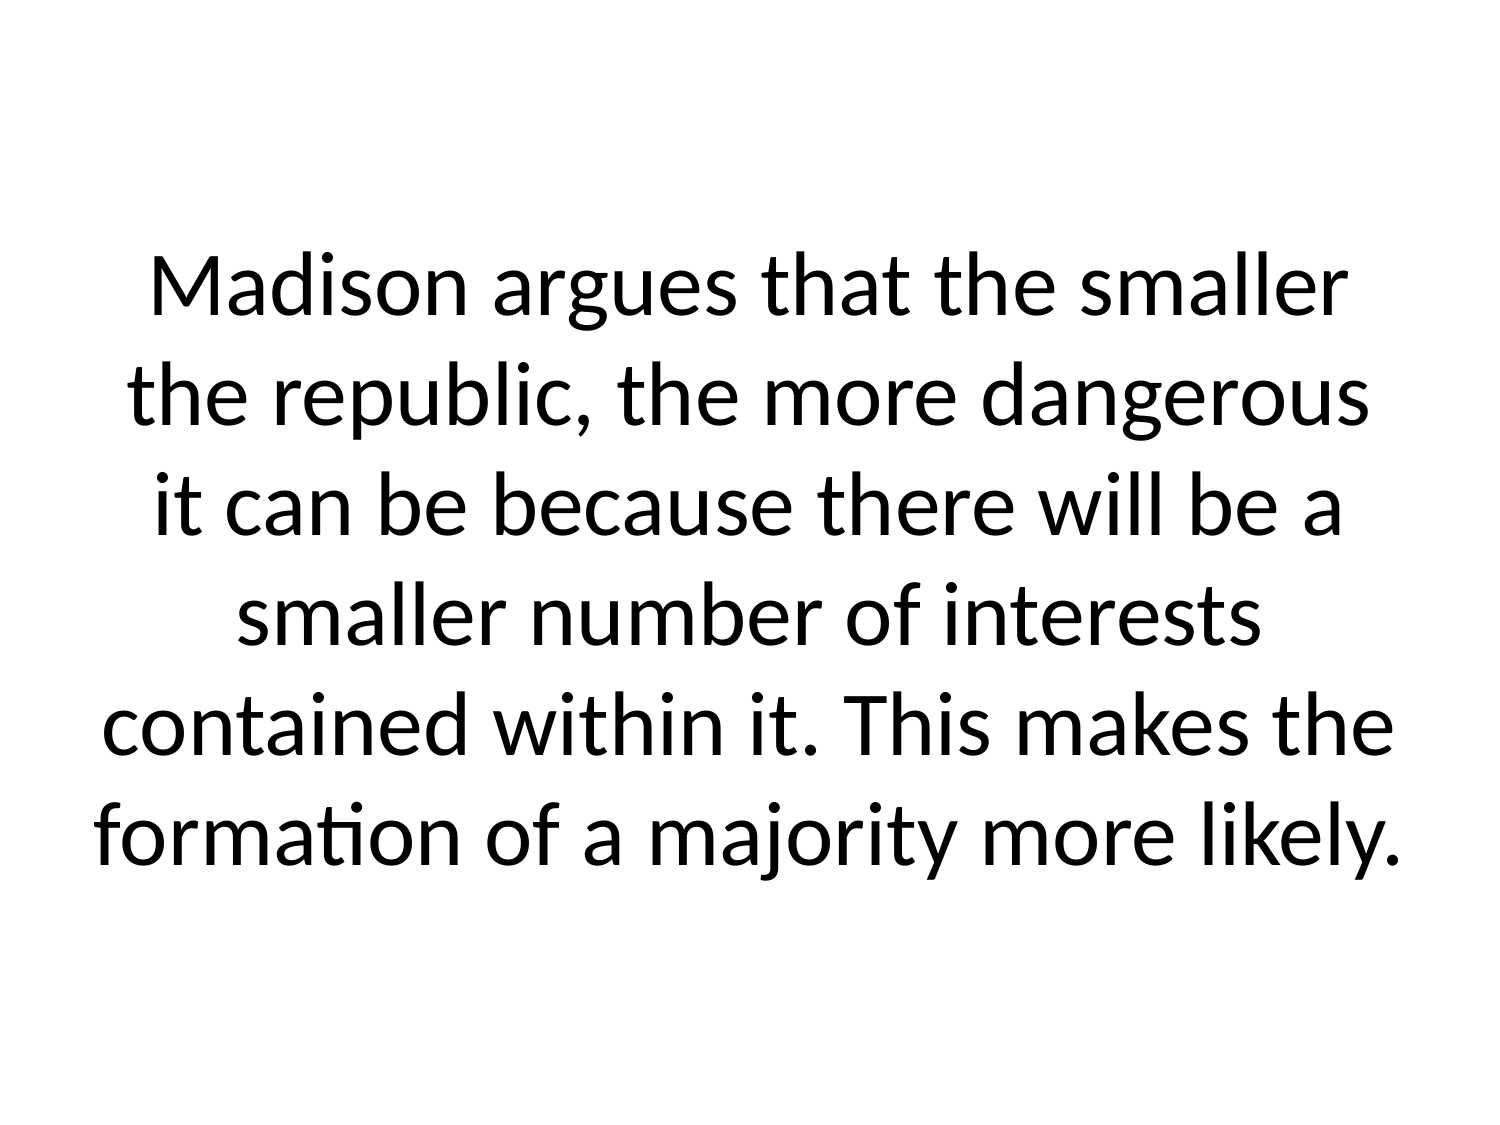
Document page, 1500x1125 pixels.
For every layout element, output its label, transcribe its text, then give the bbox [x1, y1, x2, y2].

title Madison argues that the smaller the republic, the more dangerous it can be because there will be a smaller number of interests contained within it. This makes the formation of a majority more likely. [74, 44, 1426, 1063]
